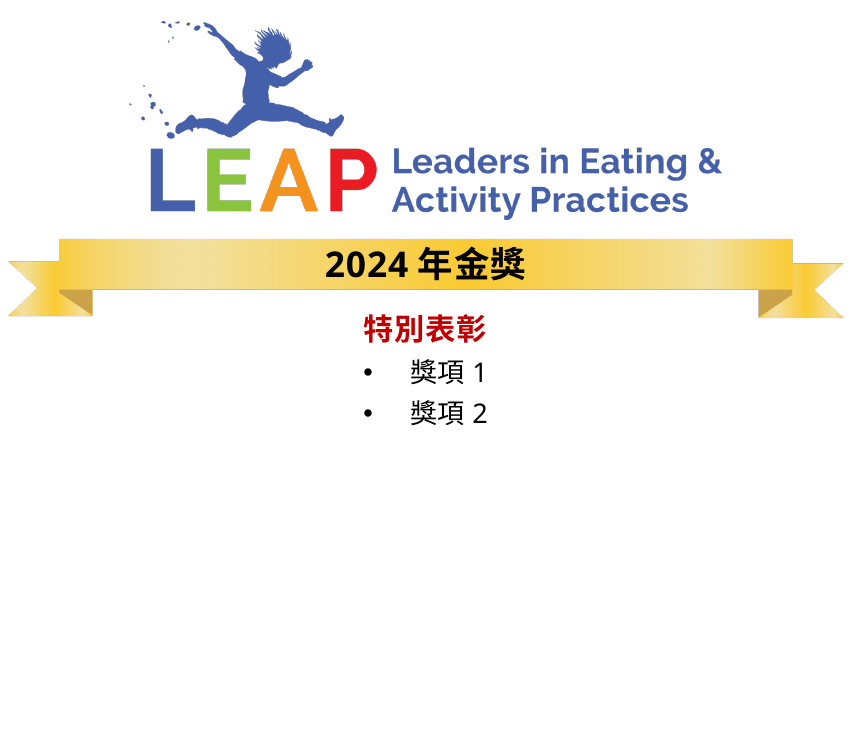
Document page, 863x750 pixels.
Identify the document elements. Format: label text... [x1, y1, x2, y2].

title 2024年金獎 [60, 239, 791, 293]
list 特別表彰 獎項1 獎項2 [92, 307, 759, 603]
picture [1, 0, 863, 338]
